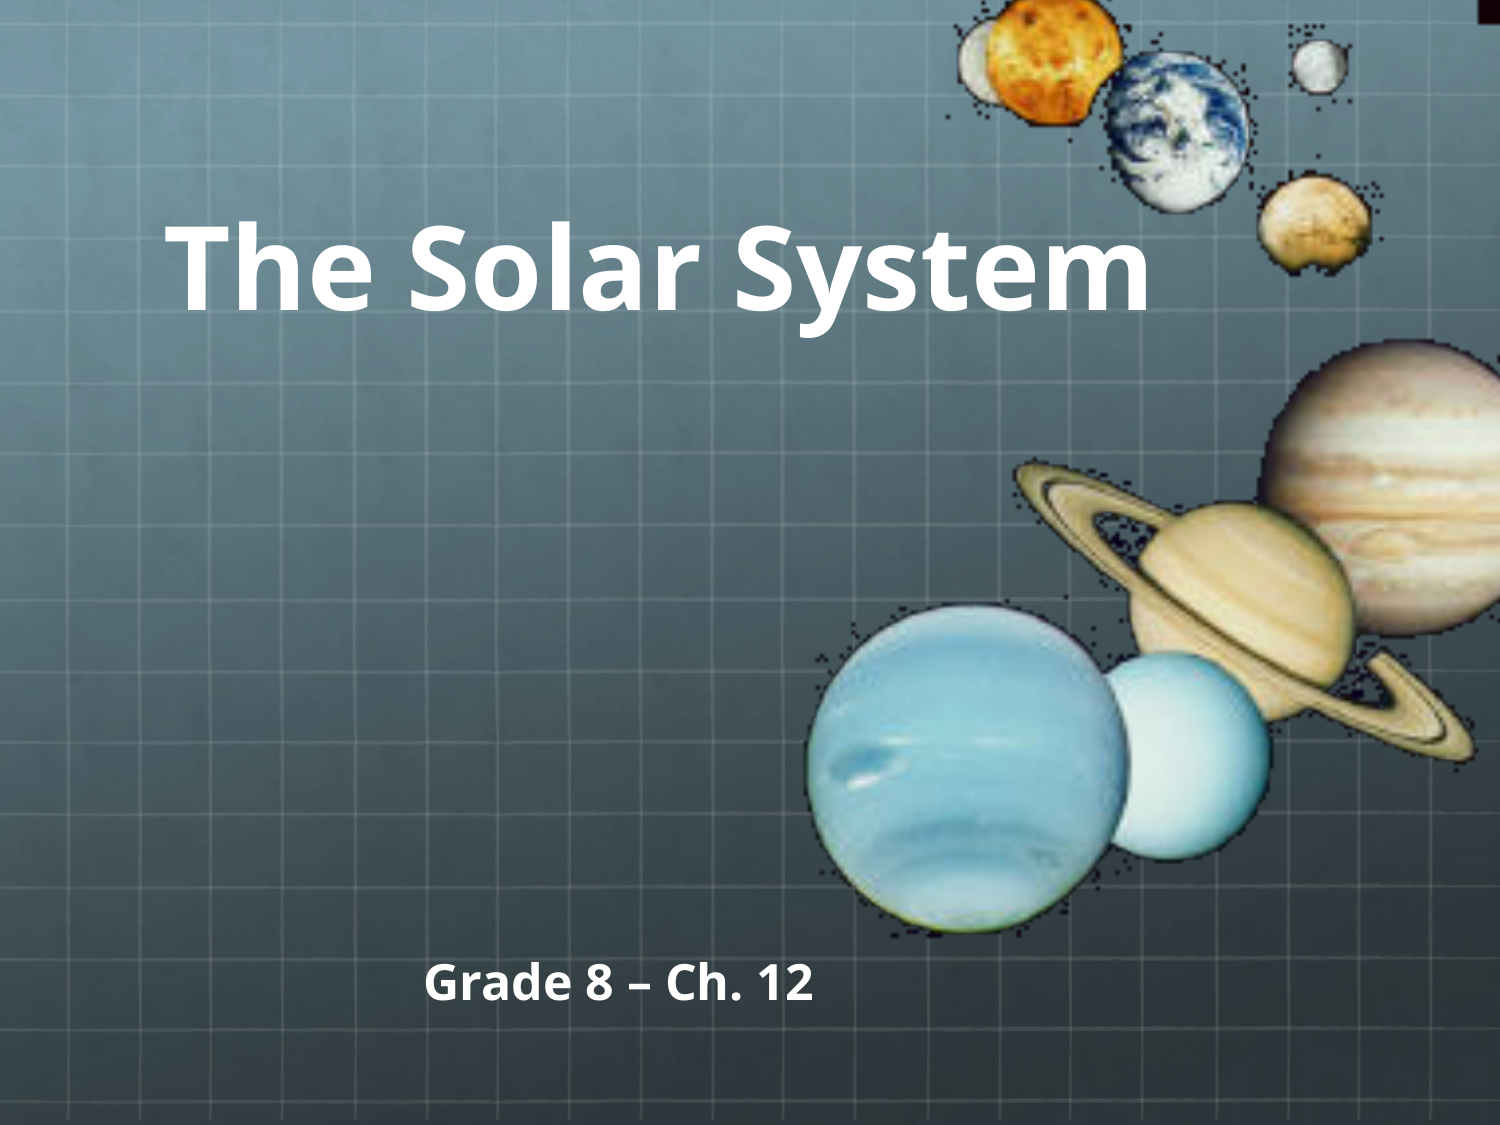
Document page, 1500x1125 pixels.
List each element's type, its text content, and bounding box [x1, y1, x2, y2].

picture [0, 0, 1500, 1125]
subtitle Grade 8 – Ch. 12 [0, 942, 1238, 1112]
title The Solar System [40, 175, 756, 342]
